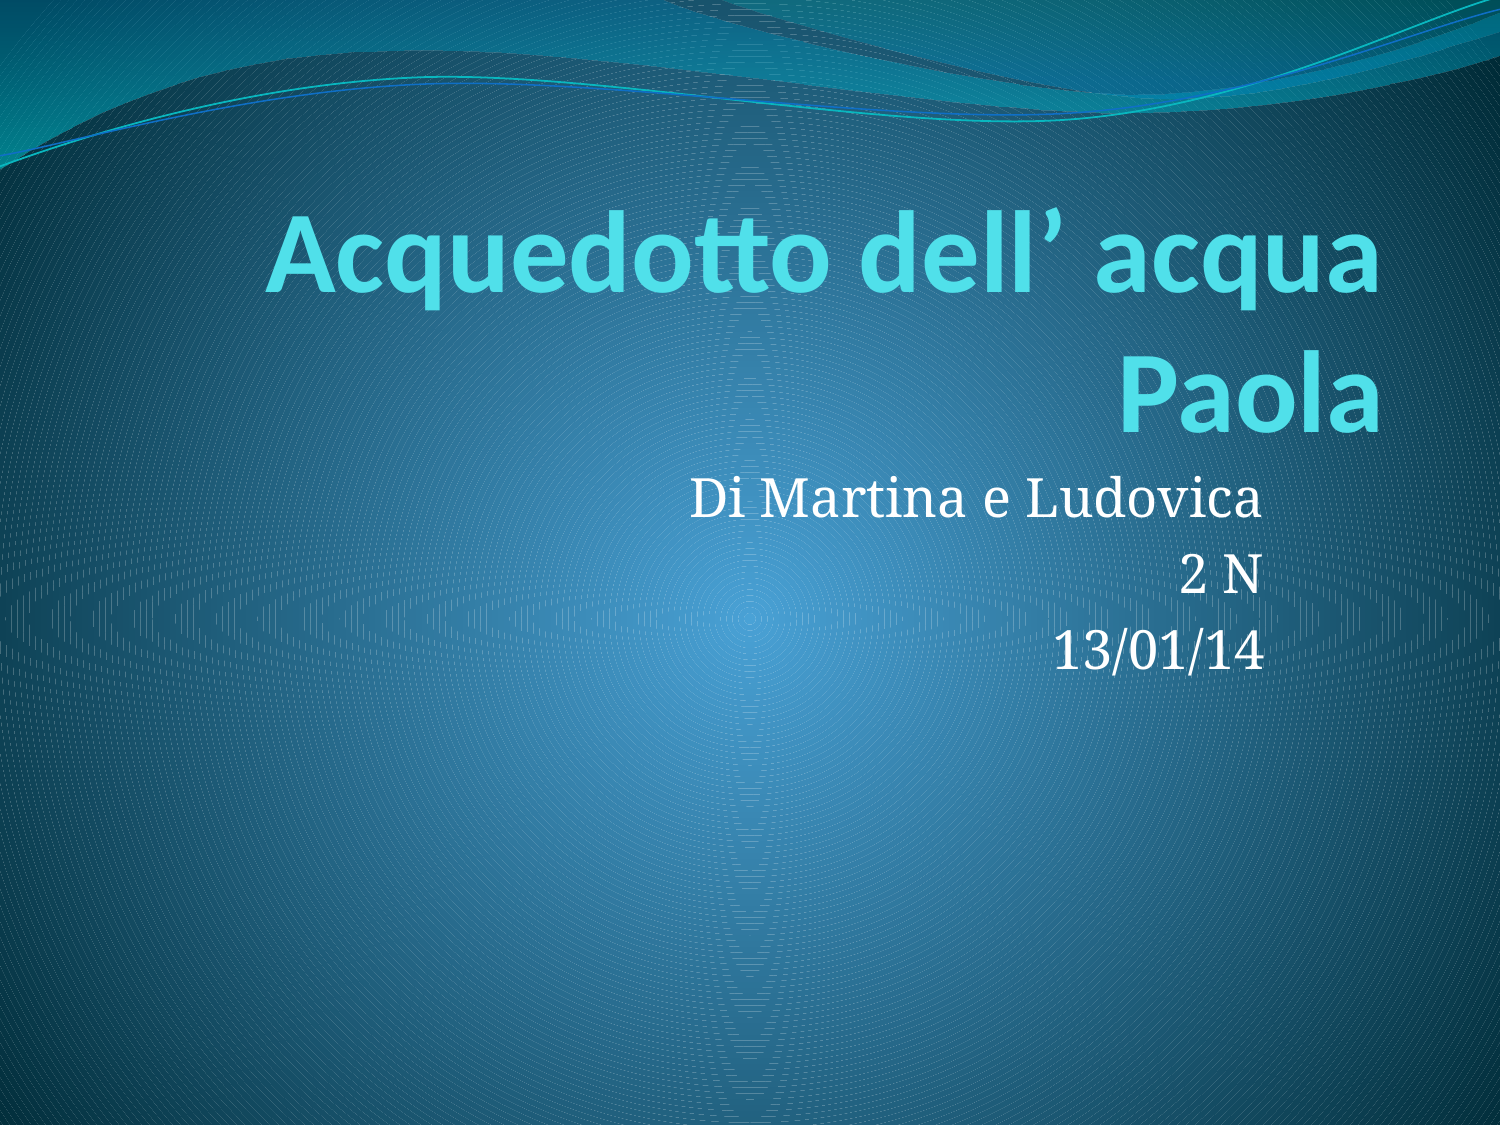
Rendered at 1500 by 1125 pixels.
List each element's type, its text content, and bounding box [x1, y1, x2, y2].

title Acquedotto dell’ acqua Paola [112, 137, 1388, 457]
subtitle Di Martina e Ludovica 2 N 13/01/14 [225, 456, 1275, 705]
